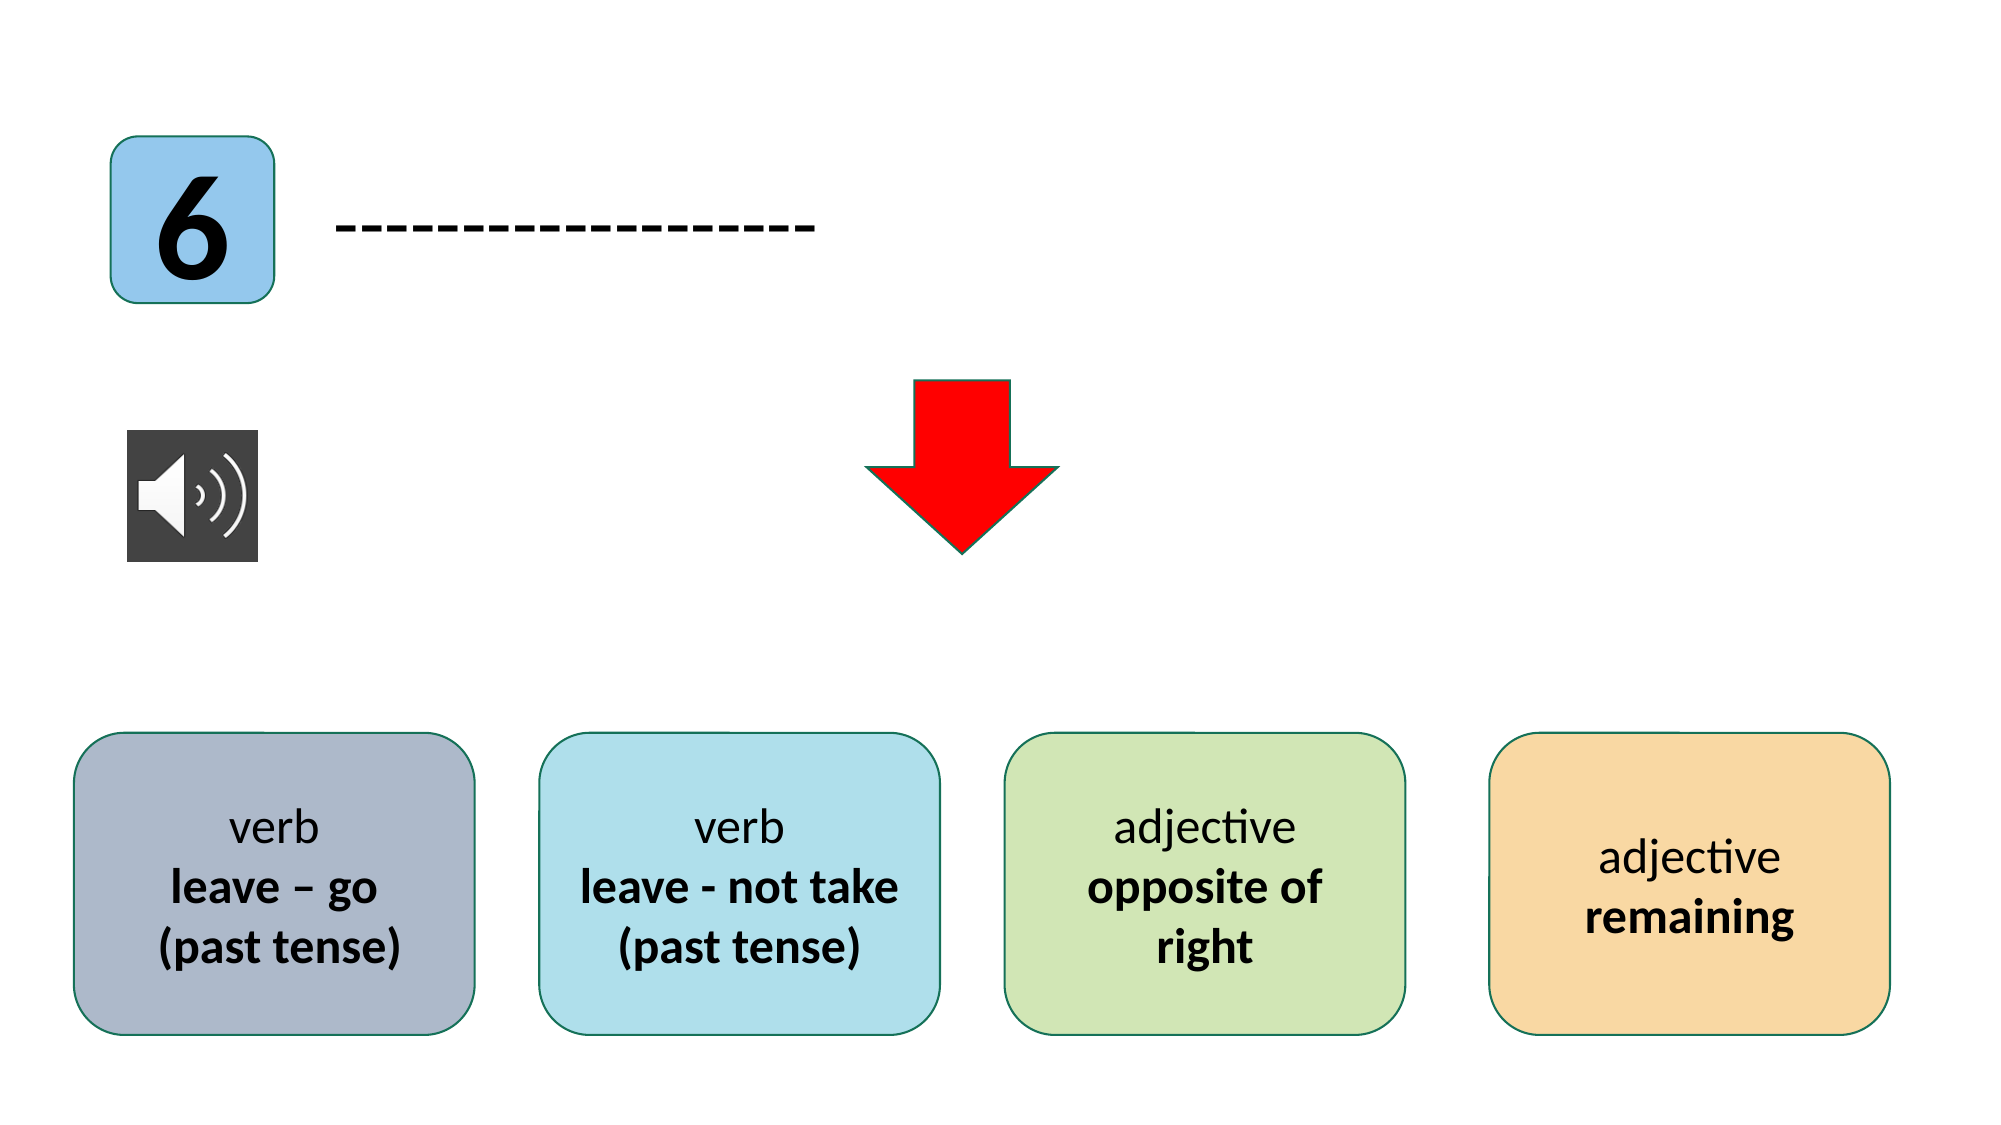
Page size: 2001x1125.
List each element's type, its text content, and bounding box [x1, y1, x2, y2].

text_box verb leave - not take (past tense) [538, 731, 942, 1036]
text_box adjective remaining [1488, 731, 1892, 1036]
text_box [863, 379, 1061, 556]
text_box verb leave – go (past tense) [72, 731, 476, 1036]
picture [125, 429, 260, 563]
text_box ------------------- [319, 161, 1859, 277]
text_box adjective opposite of right [1003, 731, 1407, 1036]
text_box 6 [109, 135, 276, 305]
